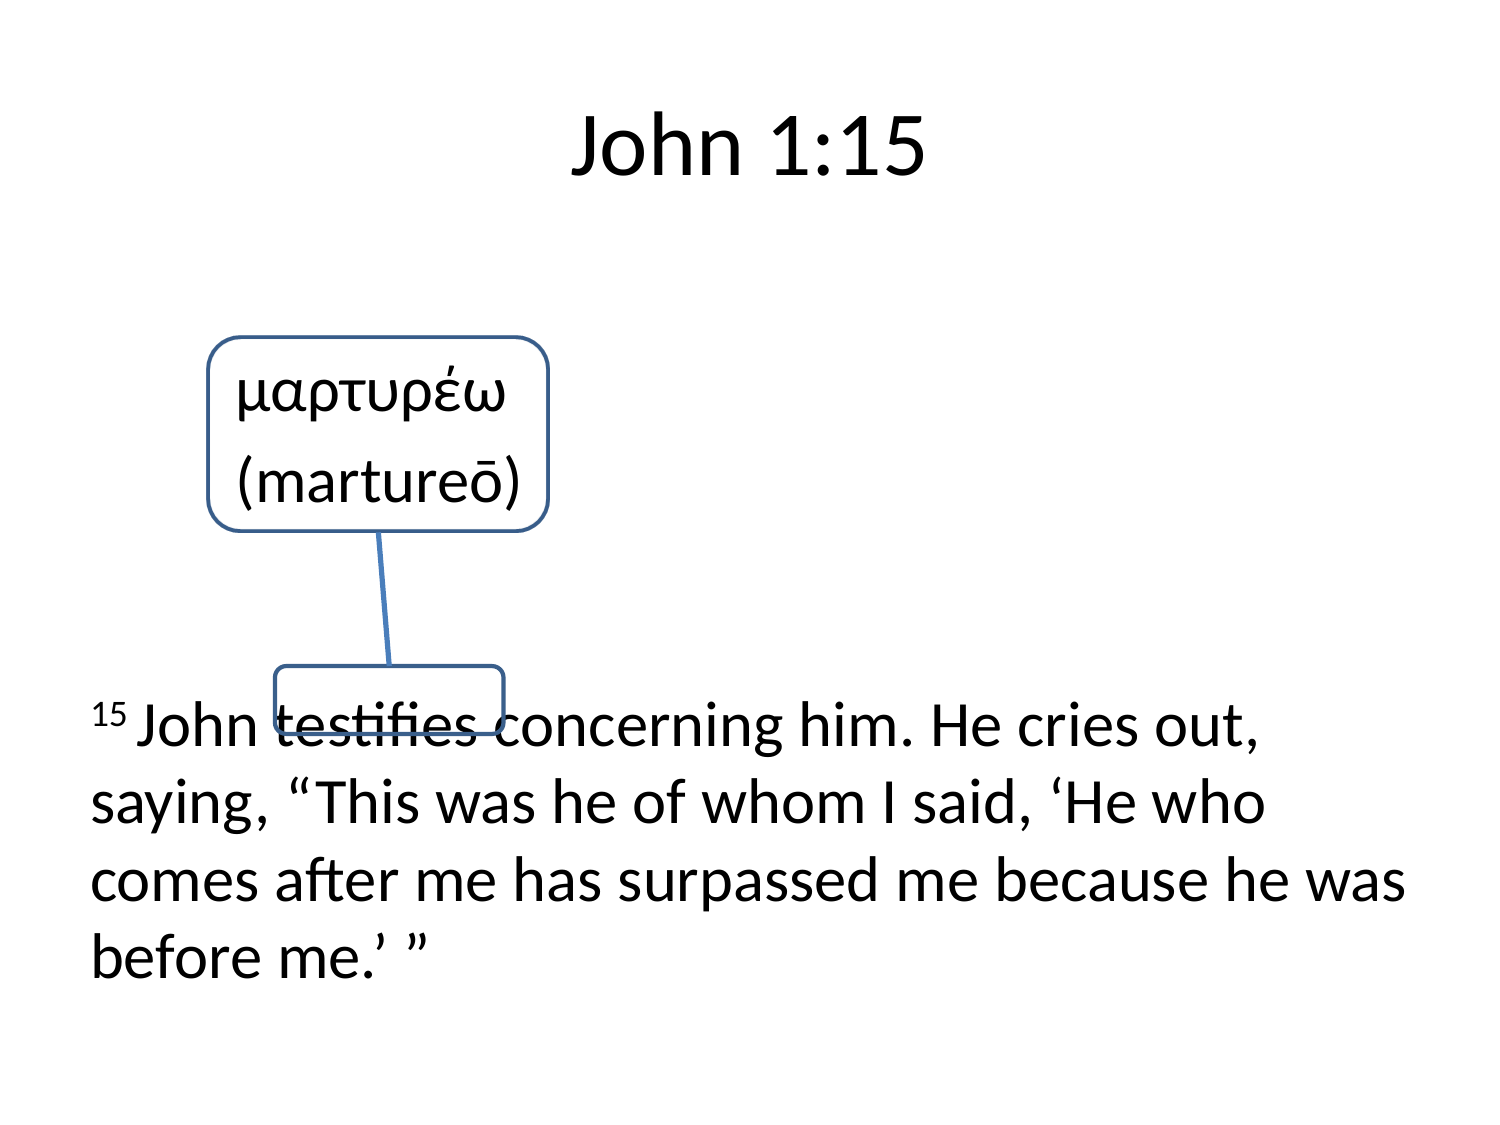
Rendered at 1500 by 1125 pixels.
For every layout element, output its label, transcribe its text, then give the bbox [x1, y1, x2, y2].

title John 1:15 [75, 45, 1425, 233]
picture [206, 334, 551, 533]
text_box [272, 663, 506, 737]
list μαρτυρέω (martureō) 15 John testifies concerning him. He cries out, saying, “This was he of whom I said, ‘He who comes after me has surpassed me because he was before me.’ ” [75, 262, 1425, 1005]
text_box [378, 532, 390, 667]
